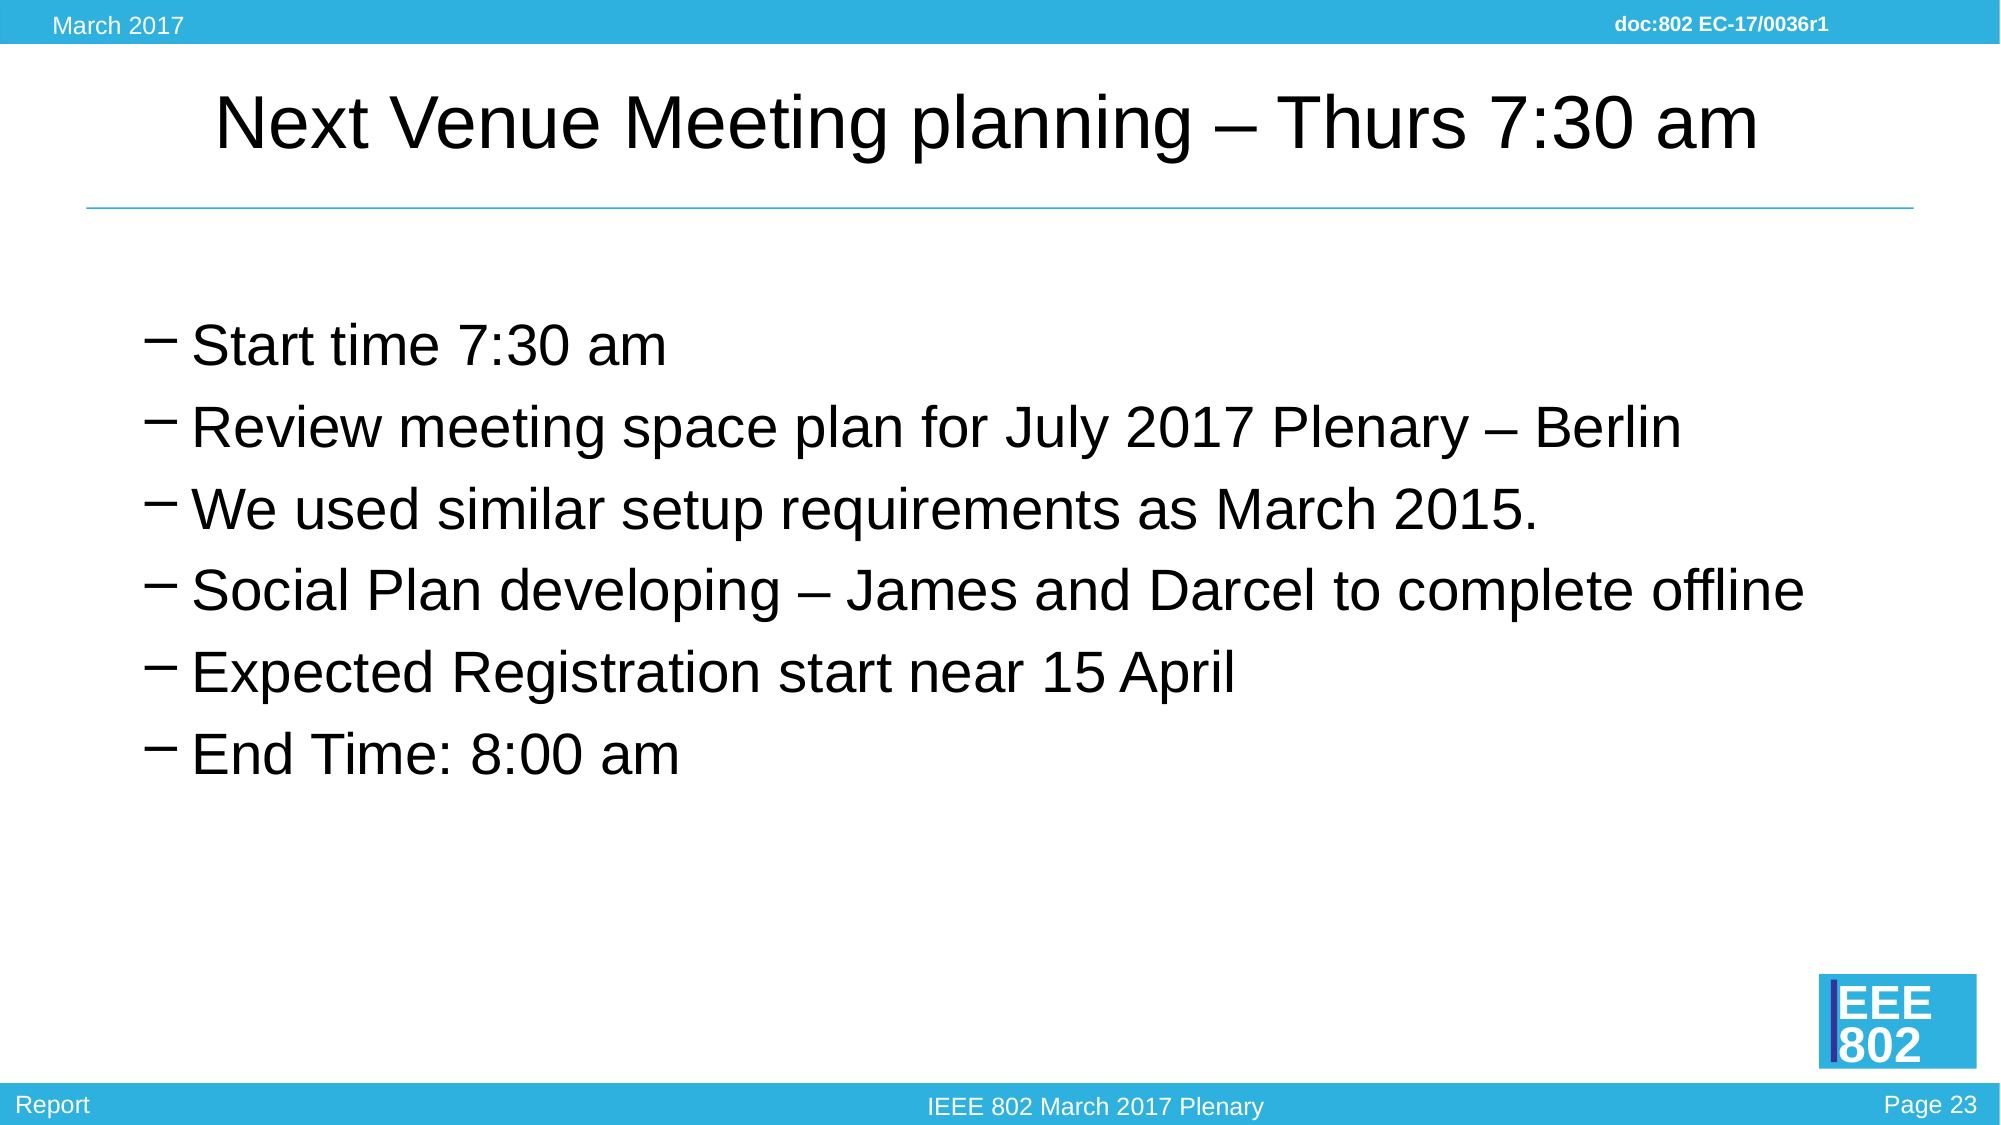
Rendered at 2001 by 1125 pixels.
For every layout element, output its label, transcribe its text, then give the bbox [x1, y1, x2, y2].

title Next Venue Meeting planning – Thurs 7:30 am [87, 50, 1888, 188]
list Start time 7:30 am Review meeting space plan for July 2017 Plenary – Berlin We used similar setup requirements as March 2015. Social Plan developing – James and Darcel to complete offline Expected Registration start near 15 April End Time: 8:00 am [54, 299, 1855, 963]
